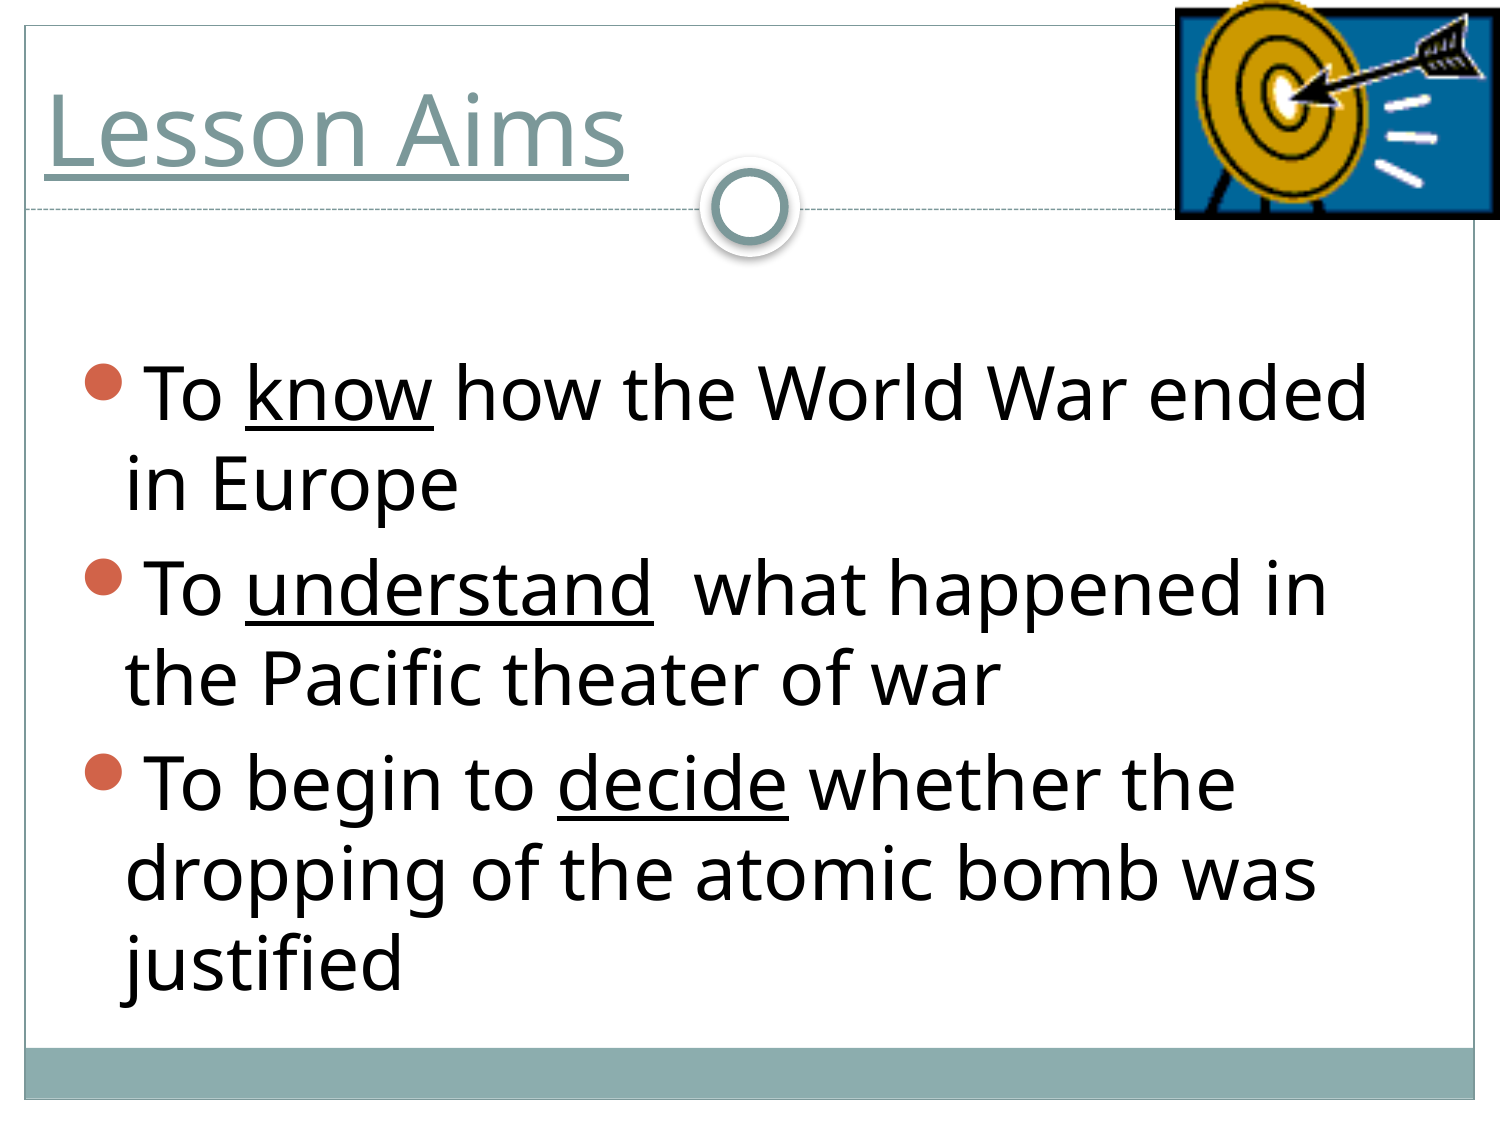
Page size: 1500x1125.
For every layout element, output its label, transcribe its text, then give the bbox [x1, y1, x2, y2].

list To know how the World War ended in Europe To understand what happened in the Pacific theater of war To begin to decide whether the dropping of the atomic bomb was justified [64, 338, 1461, 1082]
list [1174, 0, 1500, 220]
title Lesson Aims [29, 54, 1168, 194]
